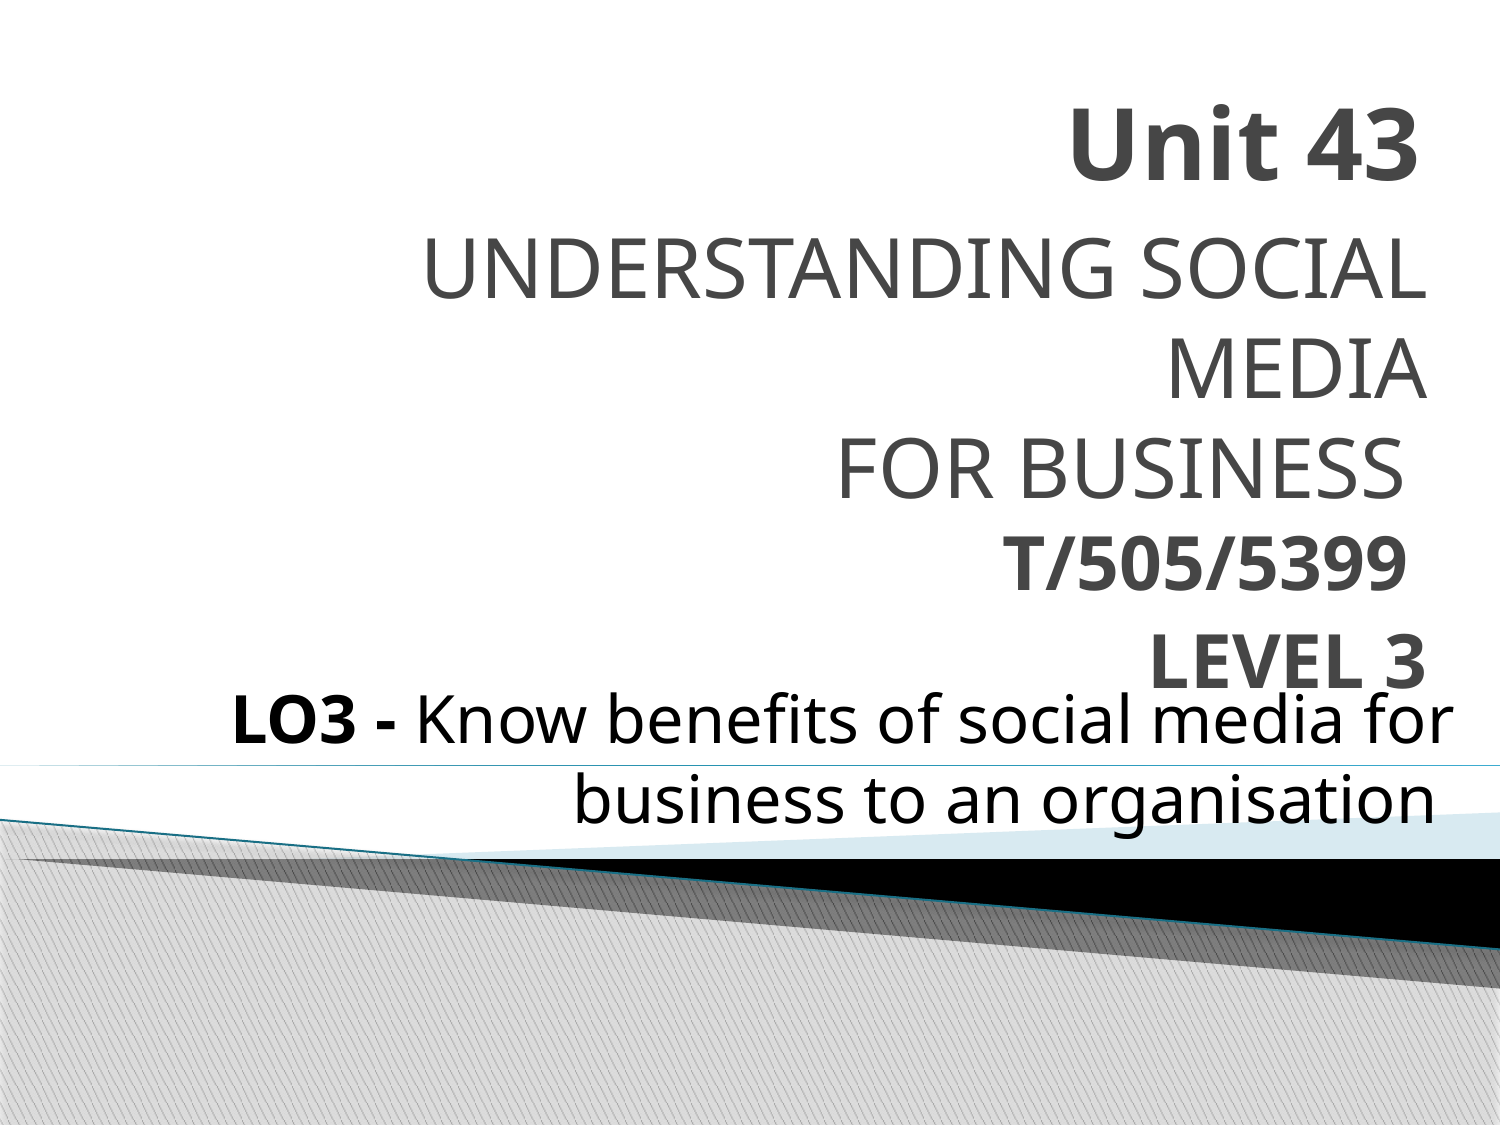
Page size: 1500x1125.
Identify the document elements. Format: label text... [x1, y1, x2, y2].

title Unit 43 [161, 66, 1437, 209]
subtitle UNDERSTANDING SOCIAL MEDIA FOR BUSINESS T/505/5399 LEVEL 3 [171, 208, 1447, 459]
text_box LO3 - Know benefits of social media for business to an organisation [206, 669, 1471, 844]
picture [5, 859, 1500, 989]
